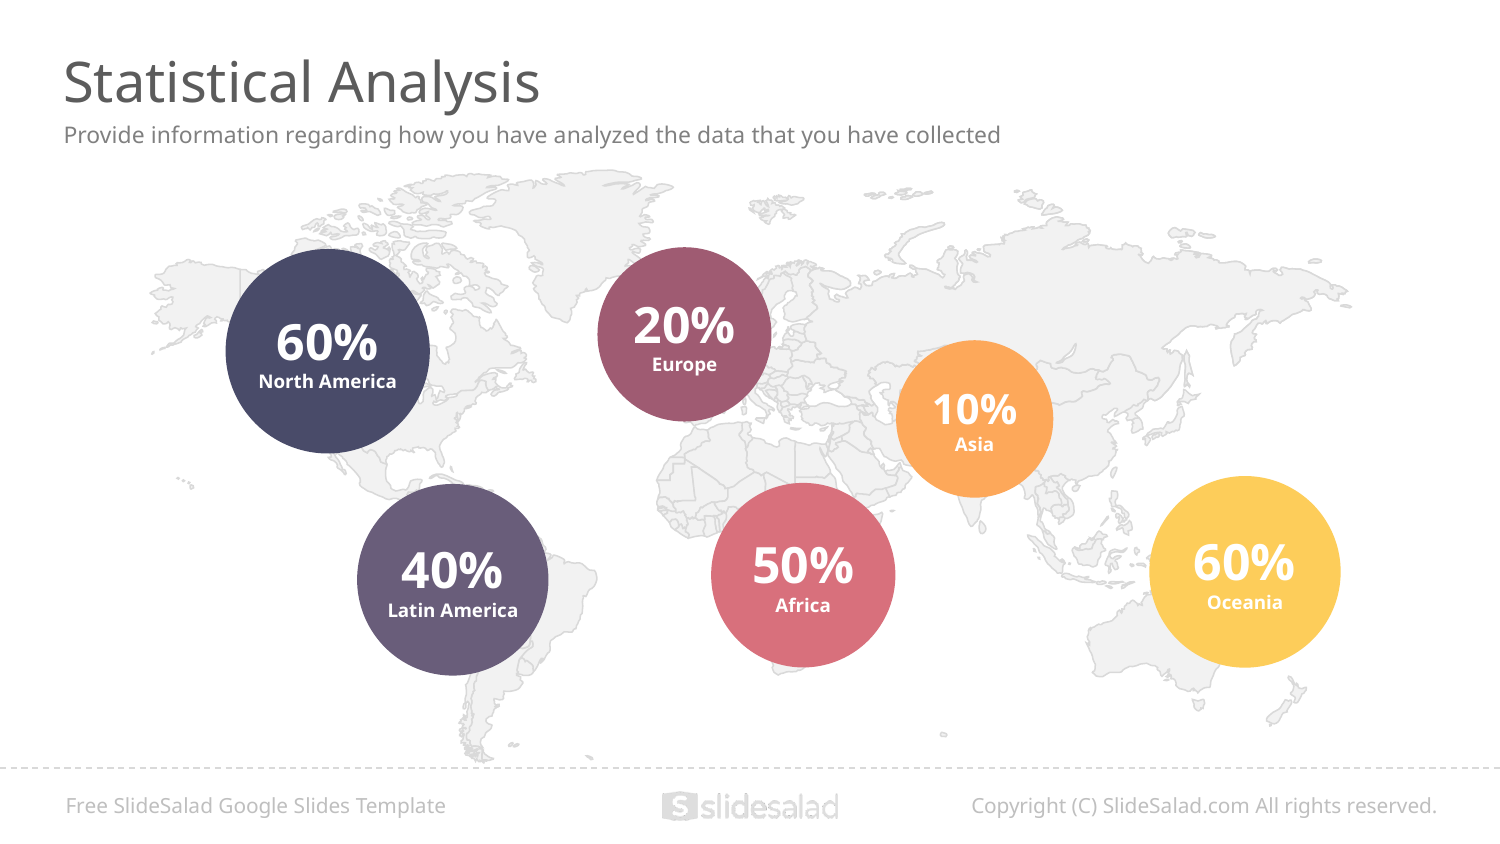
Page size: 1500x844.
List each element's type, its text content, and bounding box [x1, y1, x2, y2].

picture [662, 791, 838, 823]
list Provide information regarding how you have analyzed the data that you have collected [63, 119, 1437, 149]
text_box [149, 169, 1352, 764]
title Statistical Analysis [63, 46, 1437, 114]
